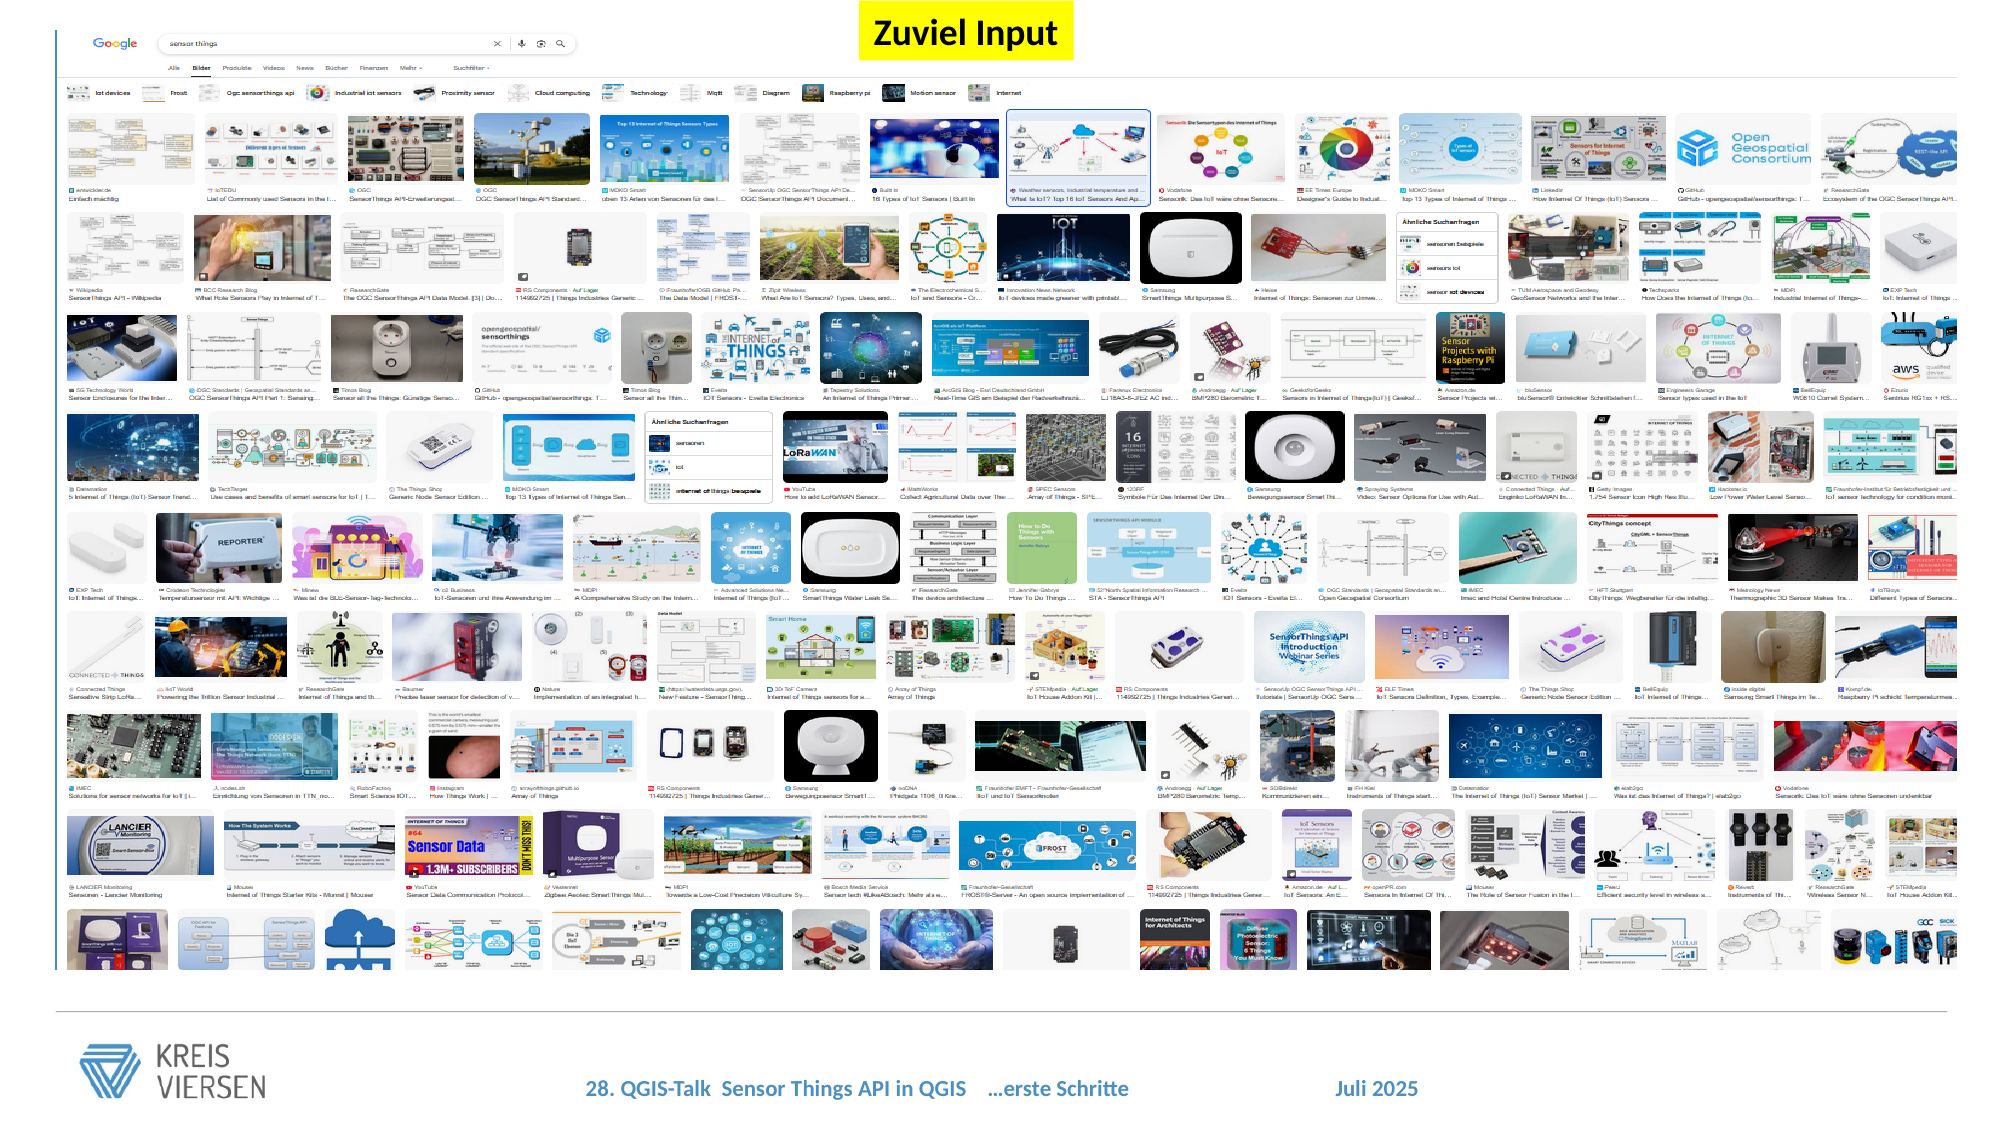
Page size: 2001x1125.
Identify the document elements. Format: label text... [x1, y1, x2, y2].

footer 28. QGIS-Talk Sensor Things API in QGIS …erste Schritte Juli 2025 [480, 1057, 1524, 1118]
picture [54, 30, 1957, 970]
picture [0, 1010, 2001, 1125]
text_box Zuviel Input [859, 0, 1074, 29]
